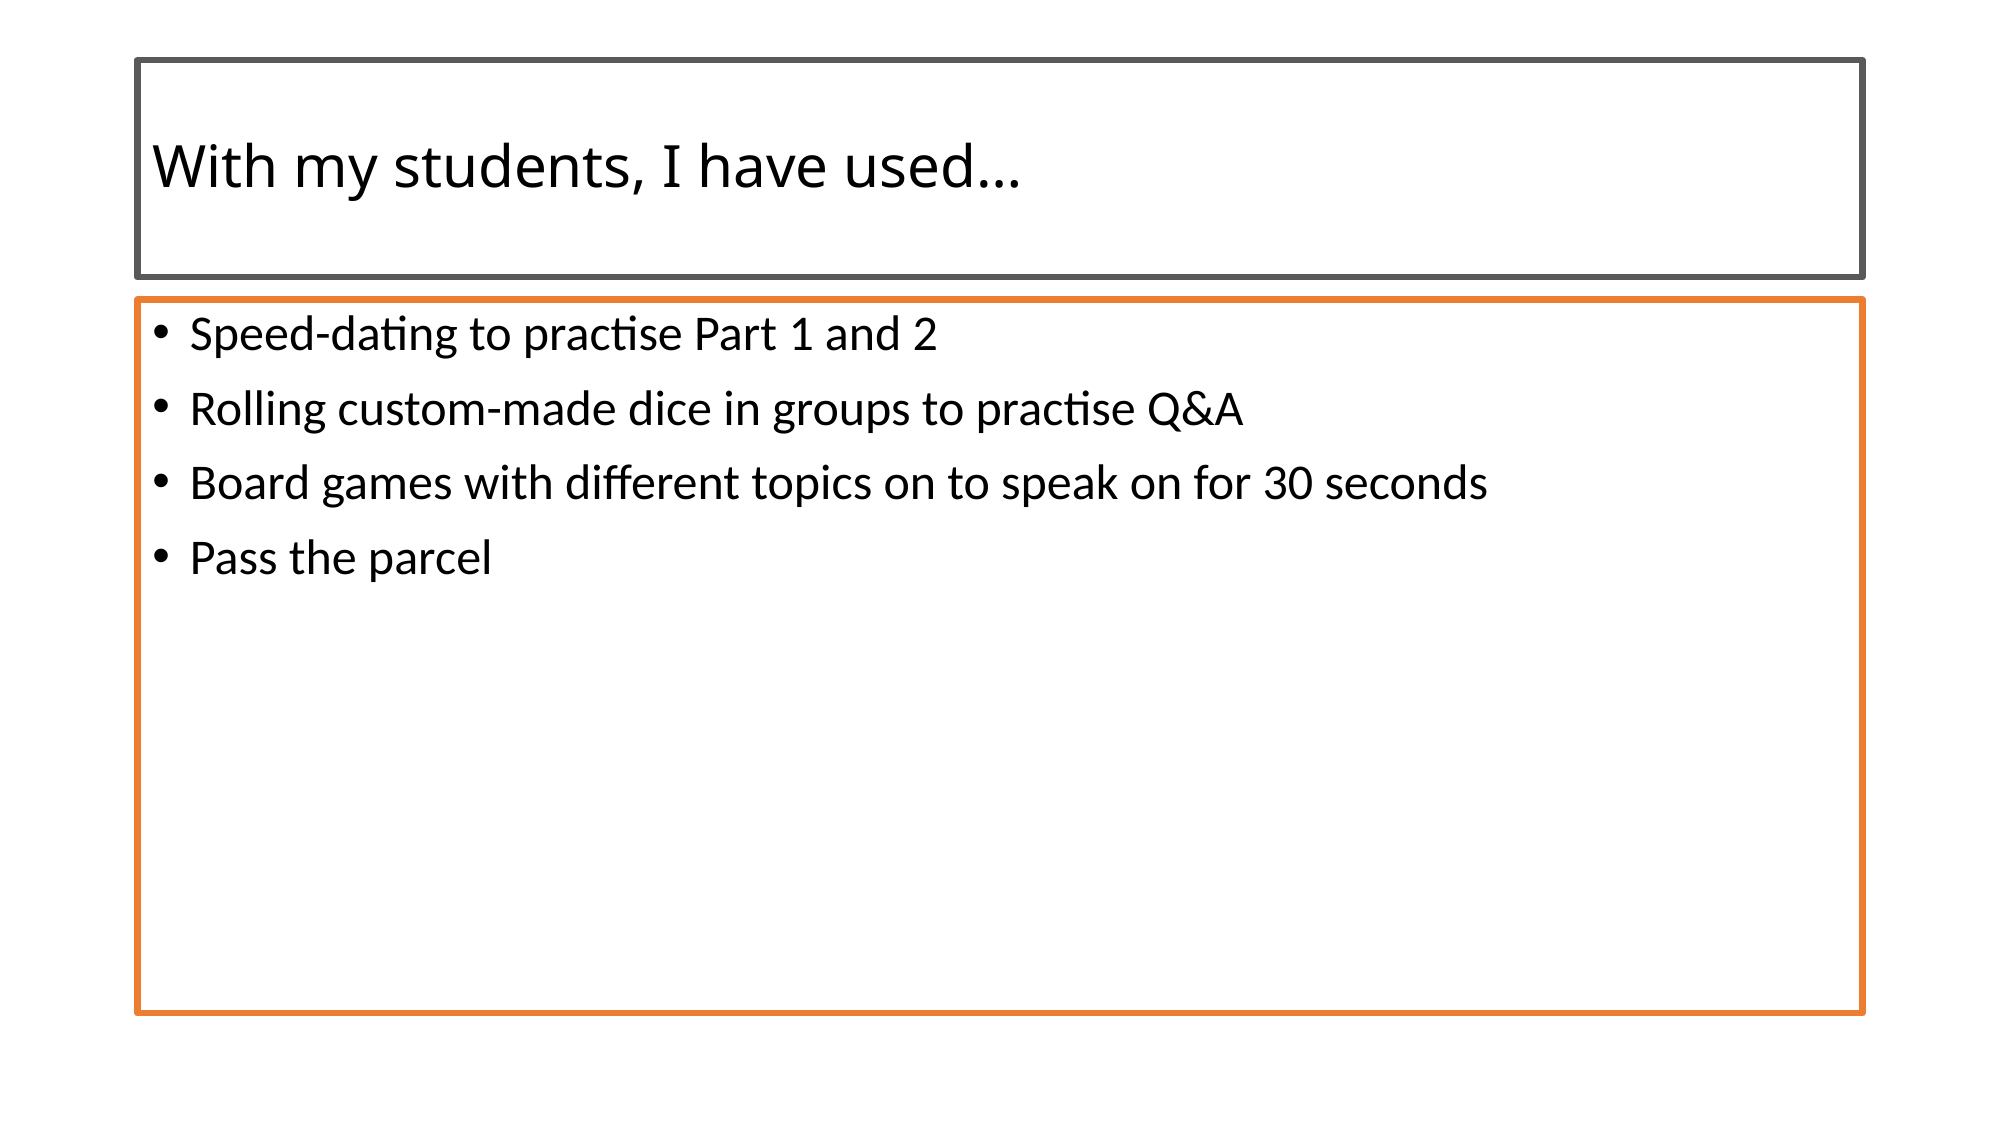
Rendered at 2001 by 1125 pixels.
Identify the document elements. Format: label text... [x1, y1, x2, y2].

list Speed-dating to practise Part 1 and 2 Rolling custom-made dice in groups to practise Q&A Board games with different topics on to speak on for 30 seconds Pass the parcel [137, 299, 1863, 1014]
title With my students, I have used… [137, 59, 1863, 278]
